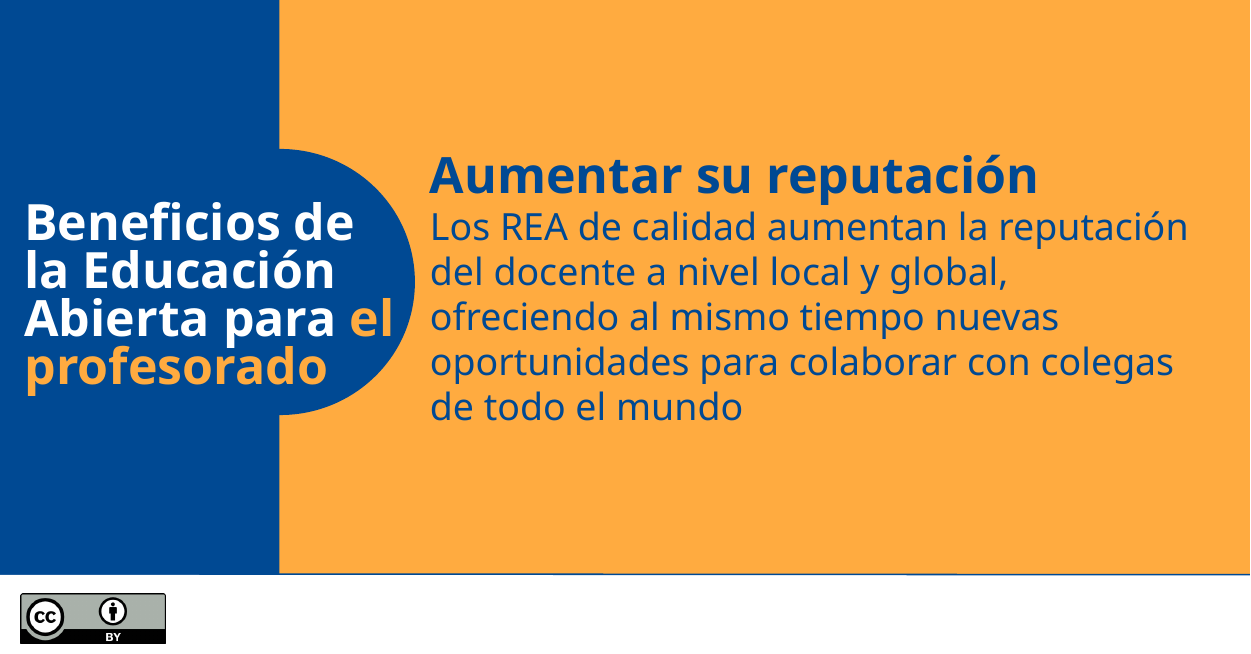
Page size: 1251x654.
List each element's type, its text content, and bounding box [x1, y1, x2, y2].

text_box [240, 409, 321, 416]
picture [20, 592, 166, 645]
text_box Beneficios de la Educación Abierta para el profesorado [9, 186, 420, 409]
text_box Aumentar su reputación Los REA de calidad aumentan la reputación del docente a nivel local y global, ofreciendo al mismo tiempo nuevas oportunidades para colaborar con colegas de todo el mundo [414, 128, 1216, 444]
text_box [0, 0, 280, 573]
text_box [0, 582, 1250, 654]
text_box [187, 148, 374, 186]
